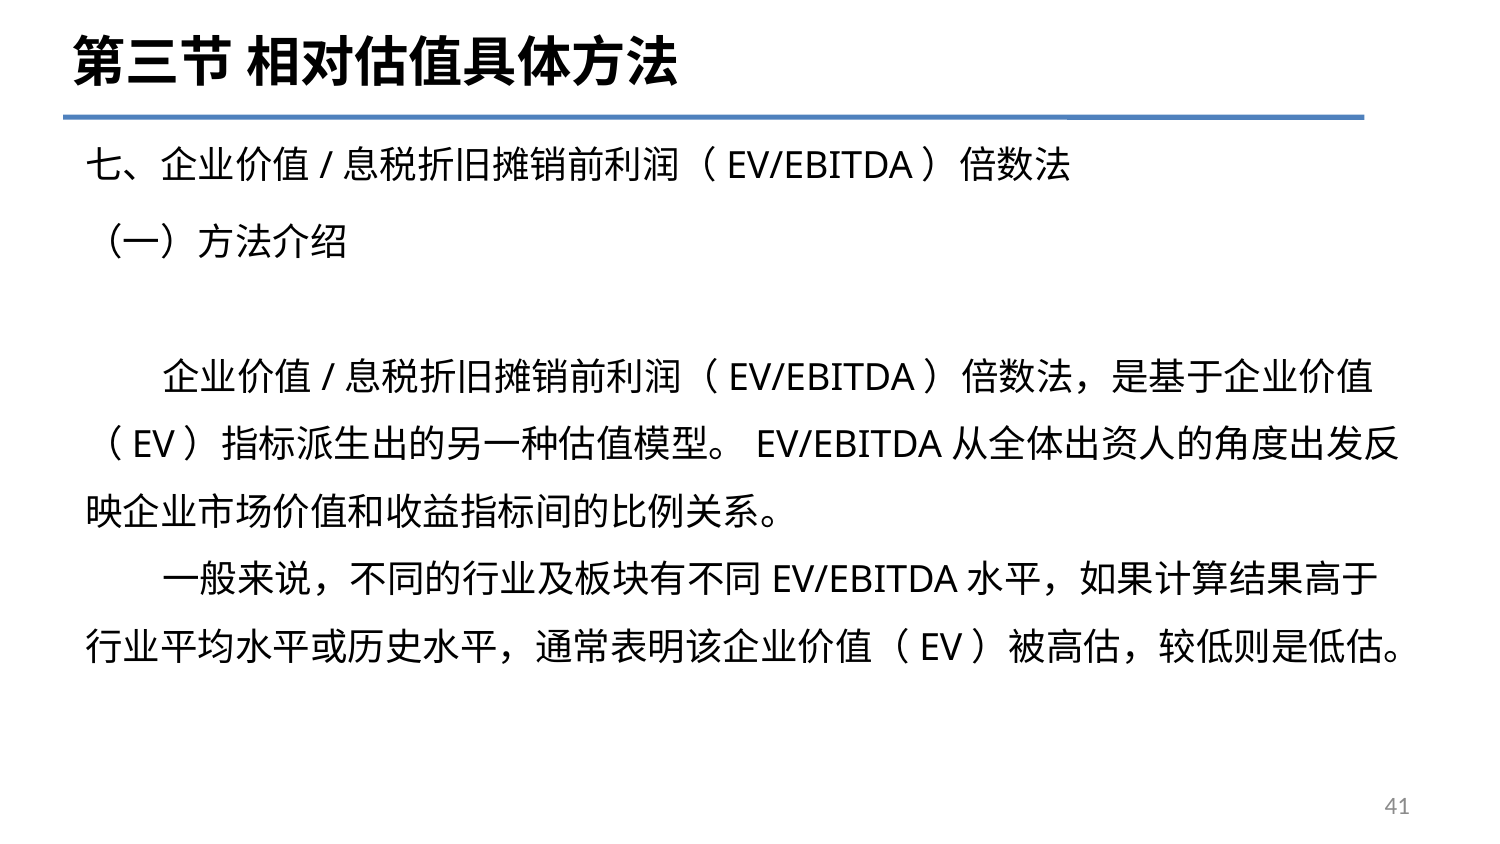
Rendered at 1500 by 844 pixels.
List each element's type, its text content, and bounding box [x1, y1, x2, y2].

title 七、企业价值/息税折旧摊销前利润（EV/EBITDA）倍数法 [70, 82, 1421, 187]
slide_number 41 [1074, 782, 1425, 827]
list （一）方法介绍 企业价值/息税折旧摊销前利润（EV/EBITDA）倍数法，是基于企业价值（EV）指标派生出的另一种估值模型。EV/EBITDA从全体出资人的角度出发反映企业市场价值和收益指标间的比例关系。 一般来说，不同的行业及板块有不同EV/EBITDA水平，如果计算结果高于行业平均水平或历史水平，通常表明该企业价值（EV）被高估，较低则是低估。 [70, 187, 1421, 745]
text_box 第三节 相对估值具体方法 [56, 11, 1407, 107]
